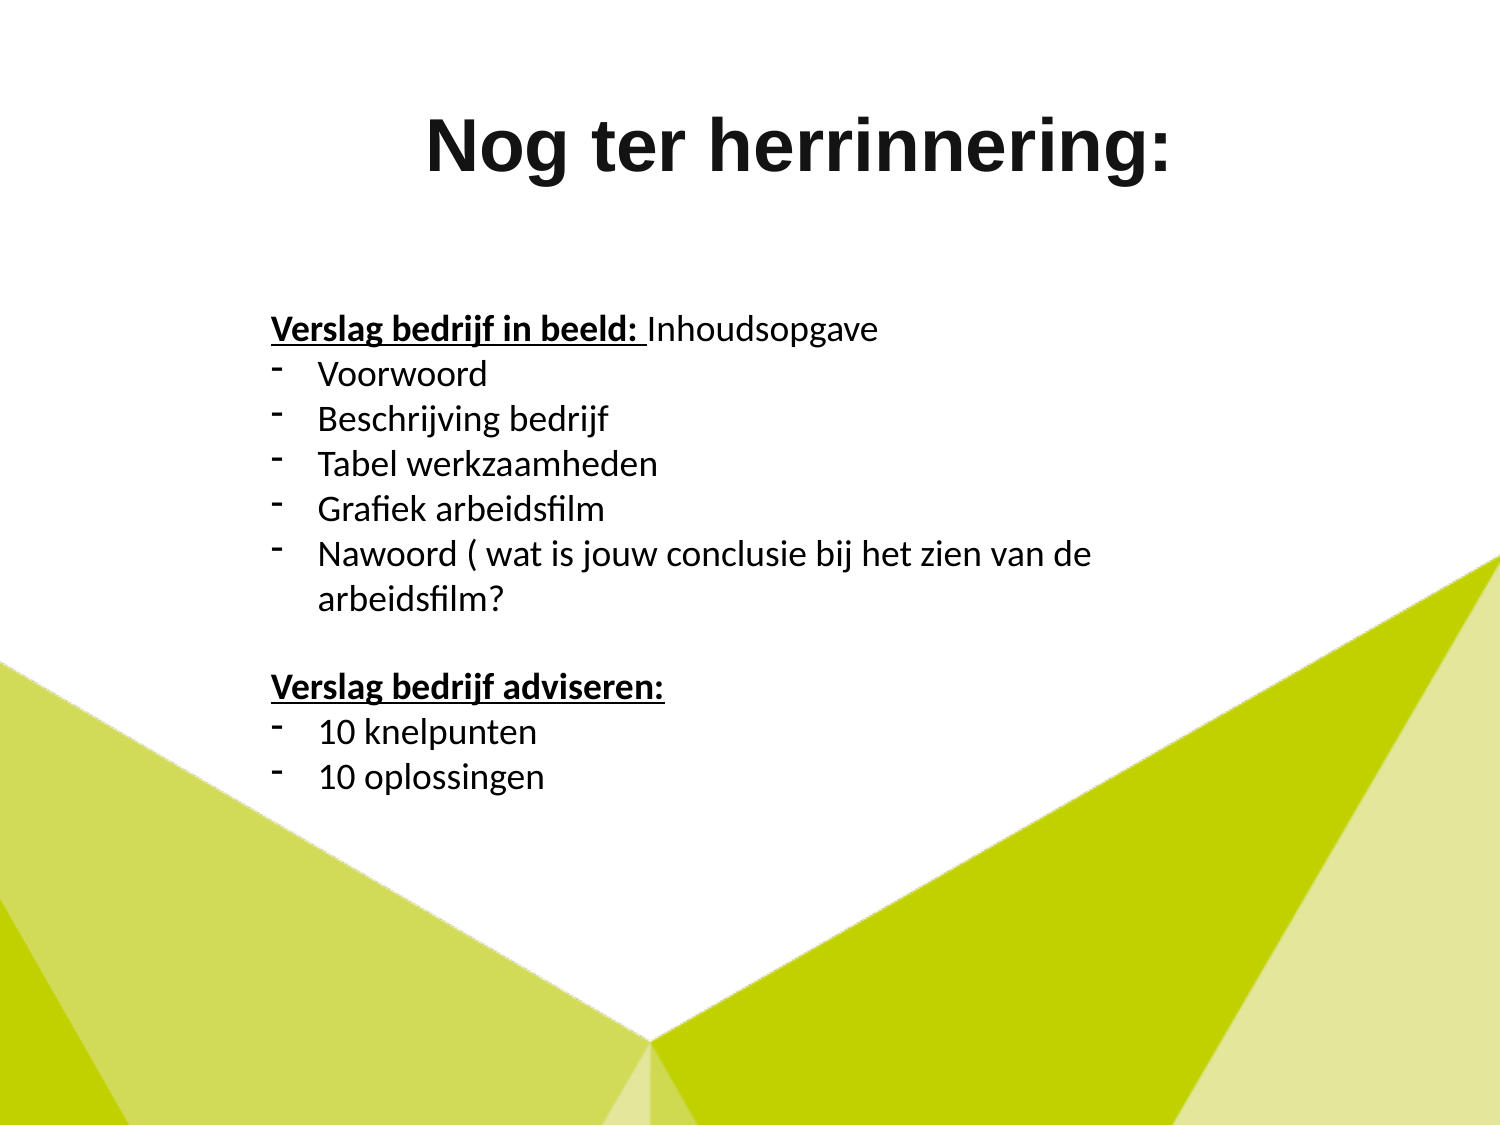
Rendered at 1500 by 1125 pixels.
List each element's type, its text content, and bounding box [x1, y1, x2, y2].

picture [0, 481, 1500, 1125]
text_box Verslag bedrijf in beeld: Inhoudsopgave Voorwoord Beschrijving bedrijf Tabel werkzaamheden Grafiek arbeidsfilm Nawoord ( wat is jouw conclusie bij het zien van de arbeidsfilm? [256, 296, 1283, 479]
text_box Nog ter herrinnering: [57, 89, 1500, 195]
